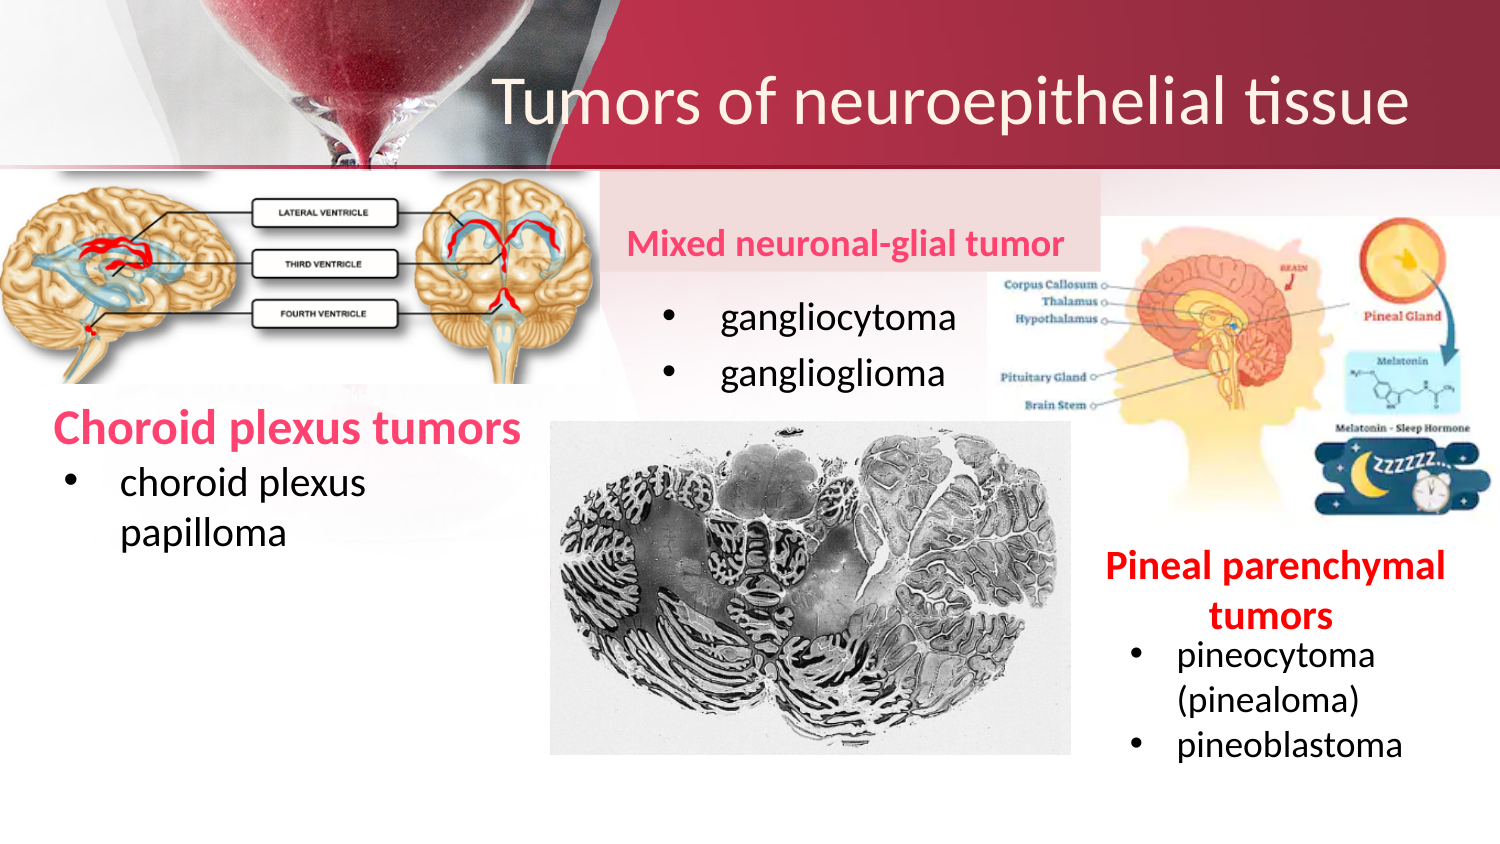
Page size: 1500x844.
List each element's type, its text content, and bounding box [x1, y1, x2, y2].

picture [0, 0, 1500, 844]
list Mixed neuronal-glial tumor [602, 171, 1101, 272]
list gangliocytoma ganglioglioma [647, 283, 973, 409]
text_box Pineal parenchymal tumors [1075, 540, 1477, 645]
list Choroid plexus tumors [23, 392, 552, 462]
list choroid plexus papilloma [48, 446, 460, 573]
title Tumors of neuroepithelial tissue [73, 46, 1427, 147]
text_box pineocytoma (pinealoma) pineoblastoma [1114, 622, 1477, 772]
